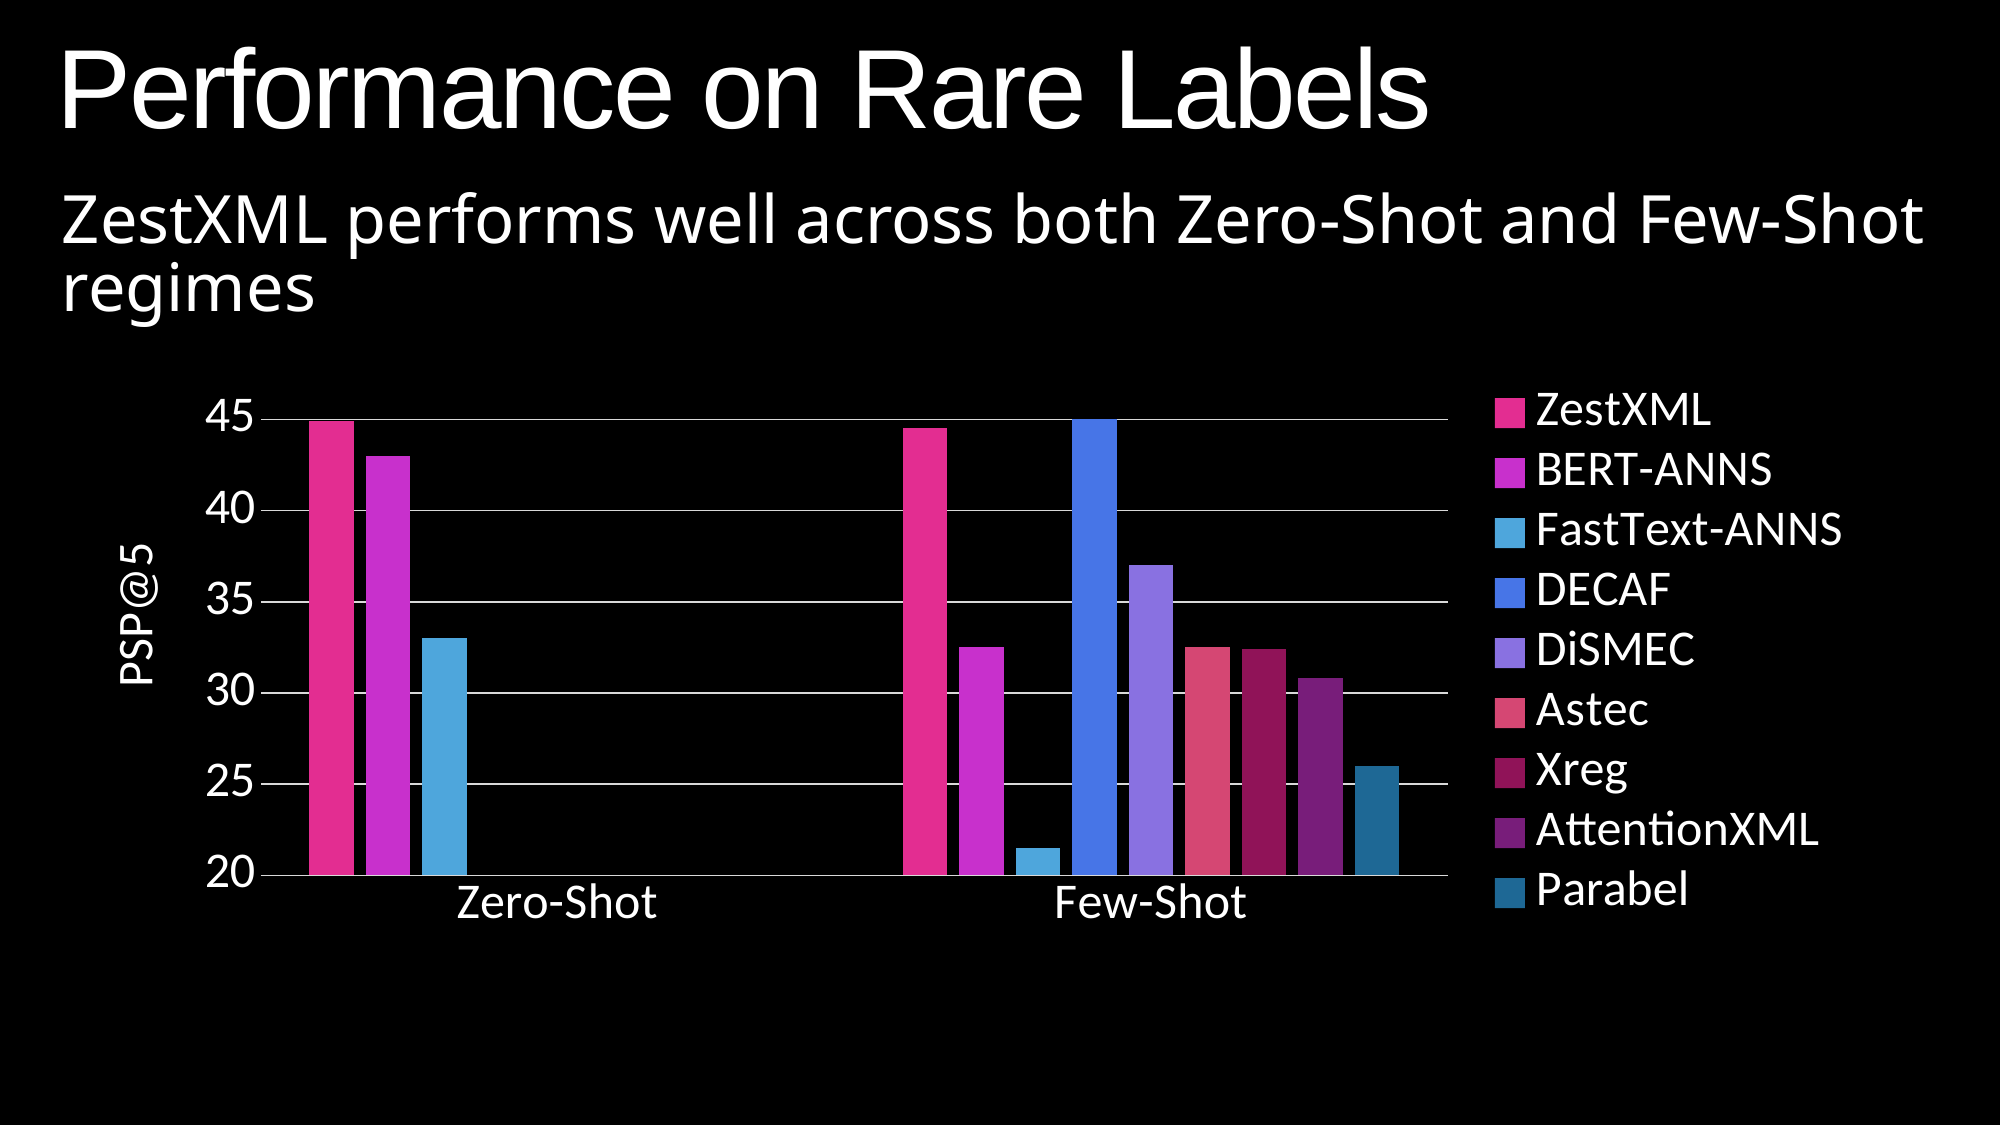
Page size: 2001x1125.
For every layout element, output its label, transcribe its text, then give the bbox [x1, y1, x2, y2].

list ZestXML performs well across both Zero-Shot and Few-Shot regimes [46, 181, 2000, 1125]
text_box PSP@5 [94, 527, 170, 702]
title Performance on Rare Labels [41, 5, 1945, 183]
chart [170, 352, 1877, 944]
